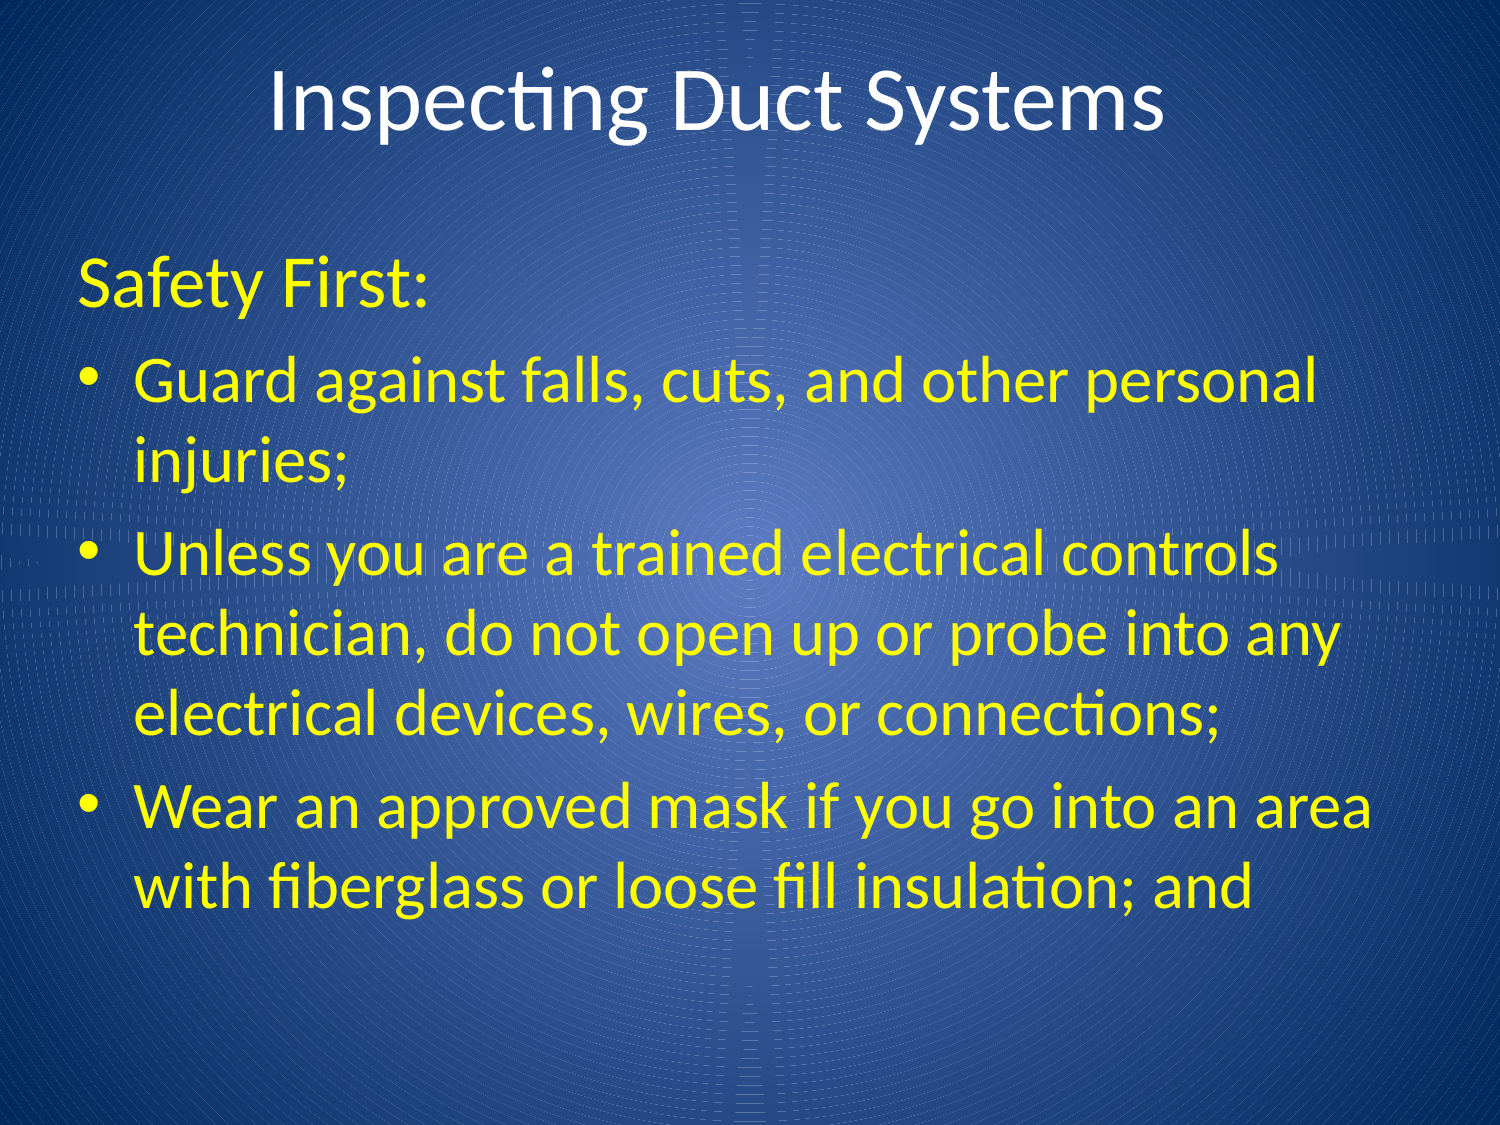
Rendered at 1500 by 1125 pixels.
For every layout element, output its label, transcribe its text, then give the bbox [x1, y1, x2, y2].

list Safety First: Guard against falls, cuts, and other personal injuries; Unless you are a trained electrical controls technician, do not open up or probe into any electrical devices, wires, or connections; Wear an approved mask if you go into an area with fiberglass or loose fill insulation; and [62, 224, 1450, 1025]
title Inspecting Duct Systems [42, 0, 1393, 188]
